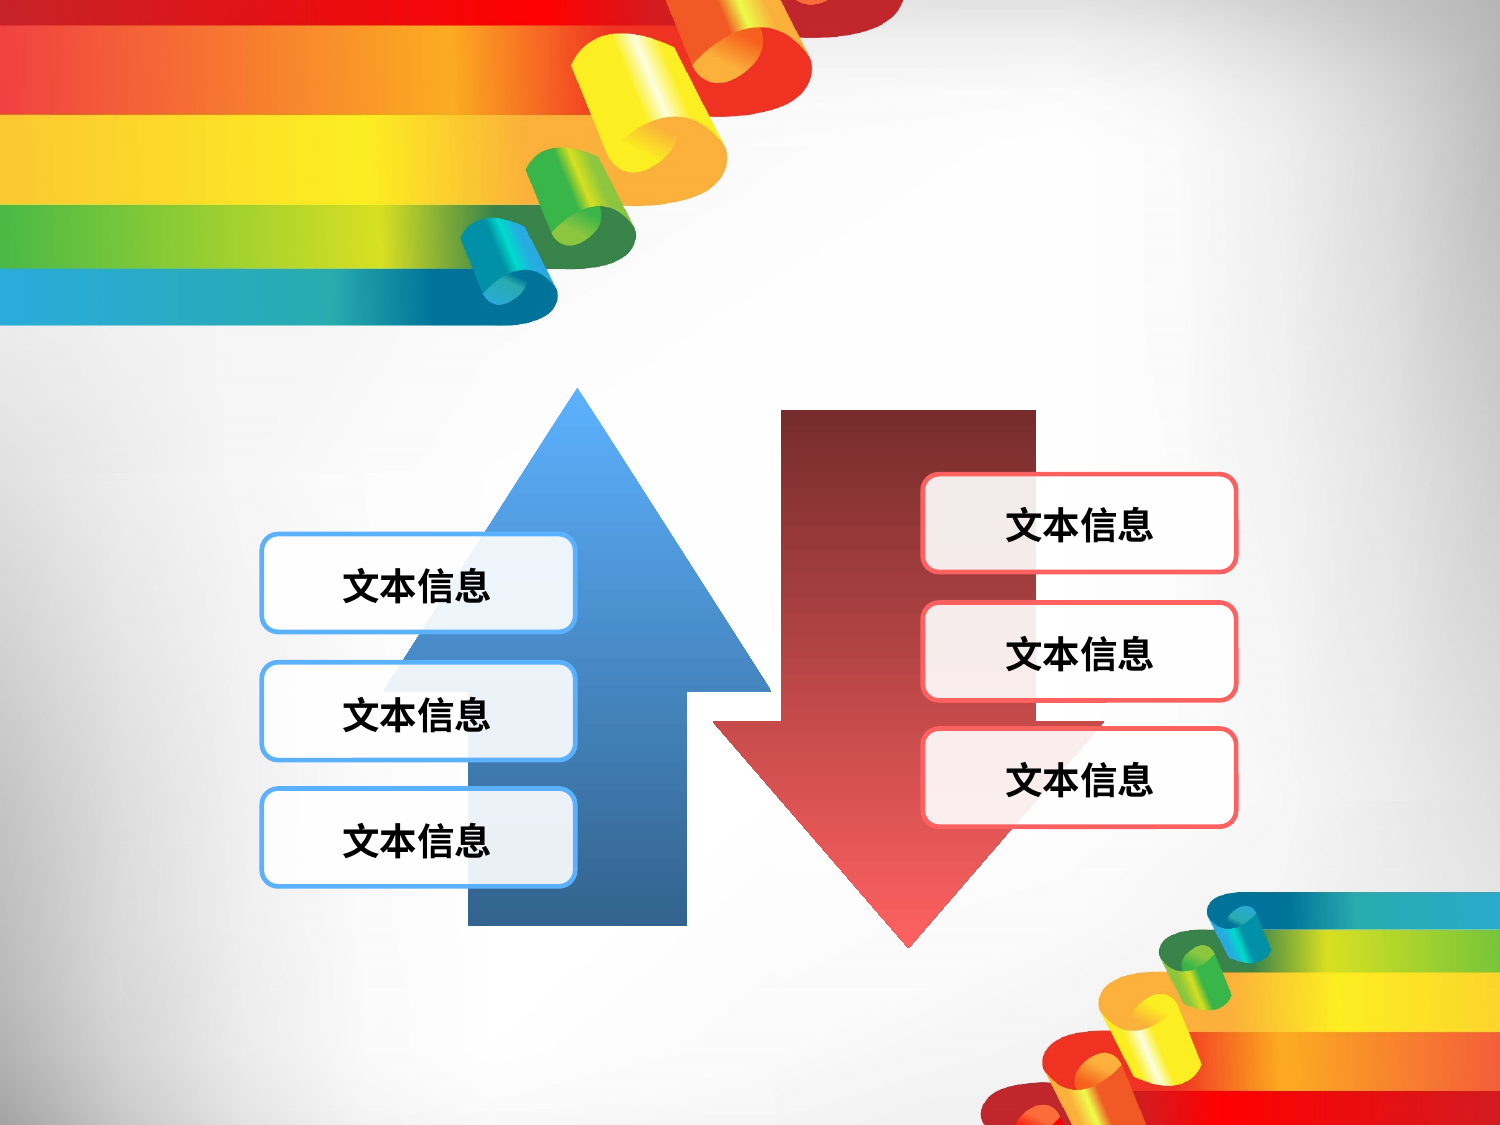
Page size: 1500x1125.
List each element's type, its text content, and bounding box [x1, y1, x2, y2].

text_box 文本信息 [931, 494, 1229, 555]
text_box 文本信息 [931, 623, 1229, 684]
text_box [922, 602, 1237, 701]
text_box 文本信息 [268, 810, 566, 871]
text_box [922, 474, 1237, 573]
text_box 文本信息 [268, 555, 566, 616]
text_box [922, 728, 1237, 827]
text_box [261, 788, 576, 887]
picture [0, 0, 1500, 1125]
text_box [402, 387, 772, 927]
text_box [261, 662, 576, 761]
text_box [712, 409, 1105, 949]
text_box [261, 534, 576, 632]
text_box 文本信息 [268, 684, 566, 745]
text_box 文本信息 [931, 749, 1229, 810]
